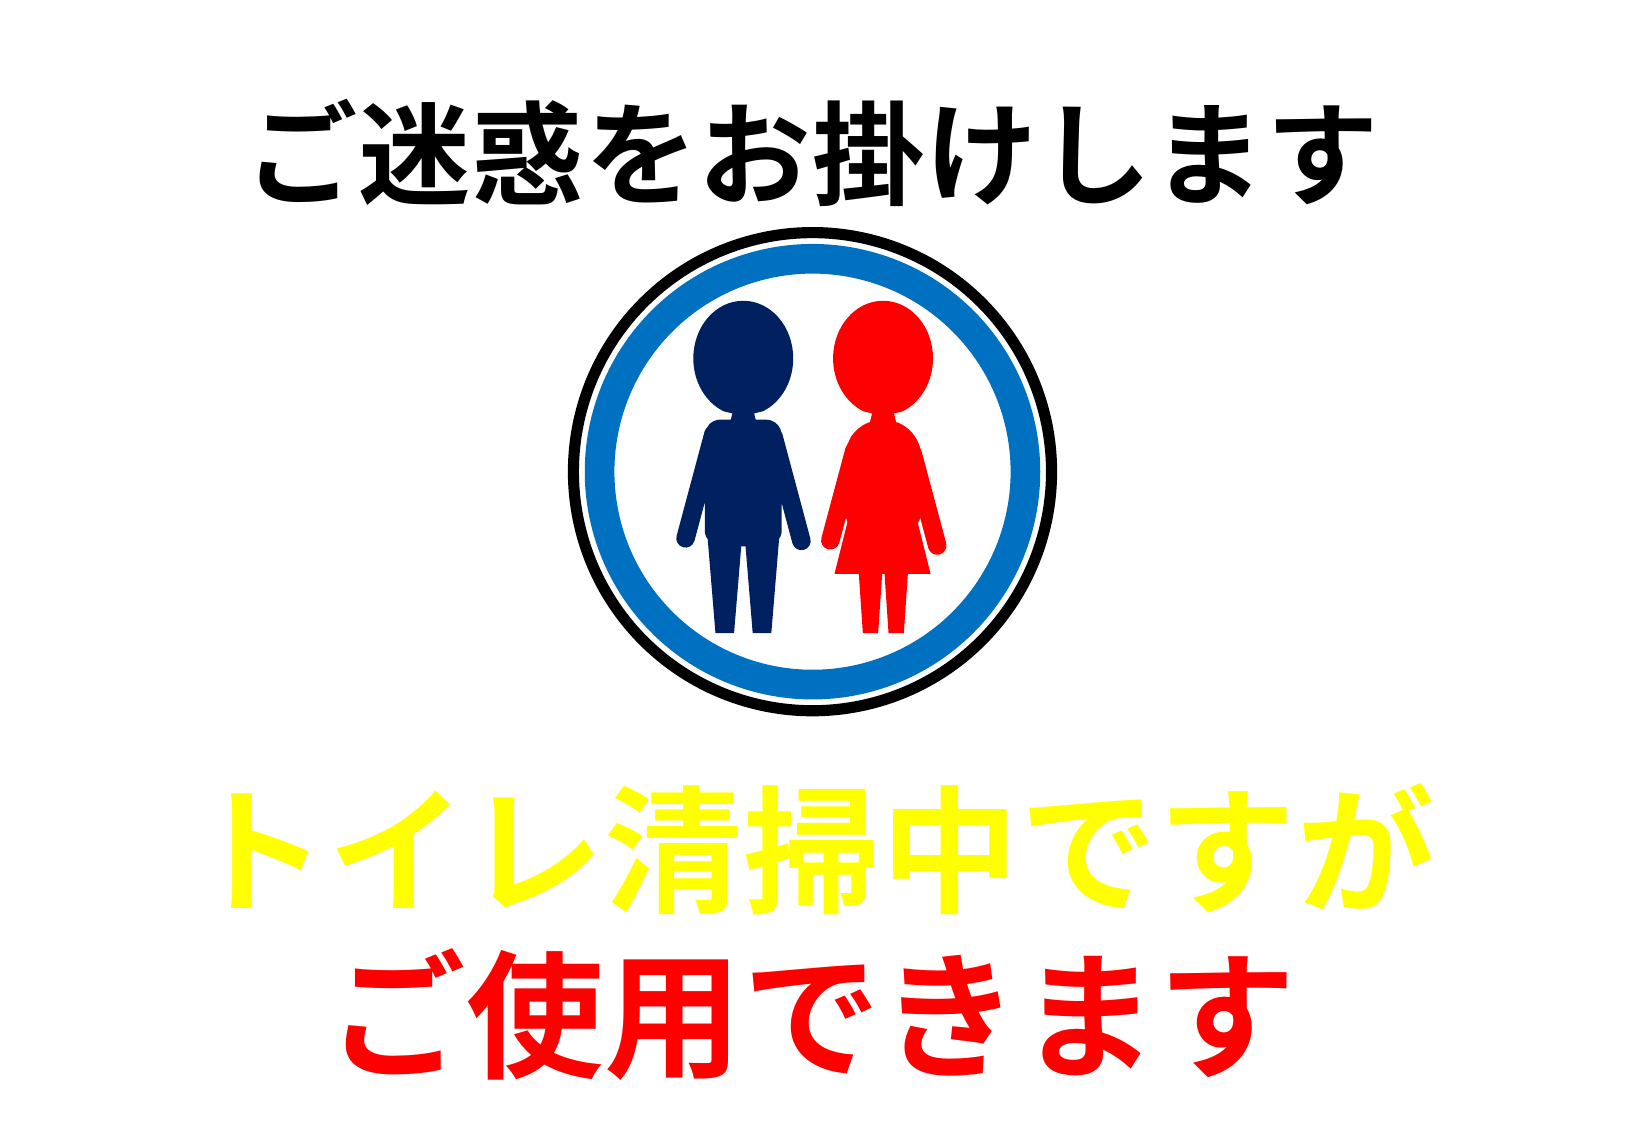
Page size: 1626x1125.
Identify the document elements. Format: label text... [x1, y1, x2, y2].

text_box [567, 226, 1058, 717]
text_box ご迷惑をお掛けします [0, 76, 1625, 227]
text_box トイレ清掃中ですが ご使用できます [0, 758, 1625, 1103]
